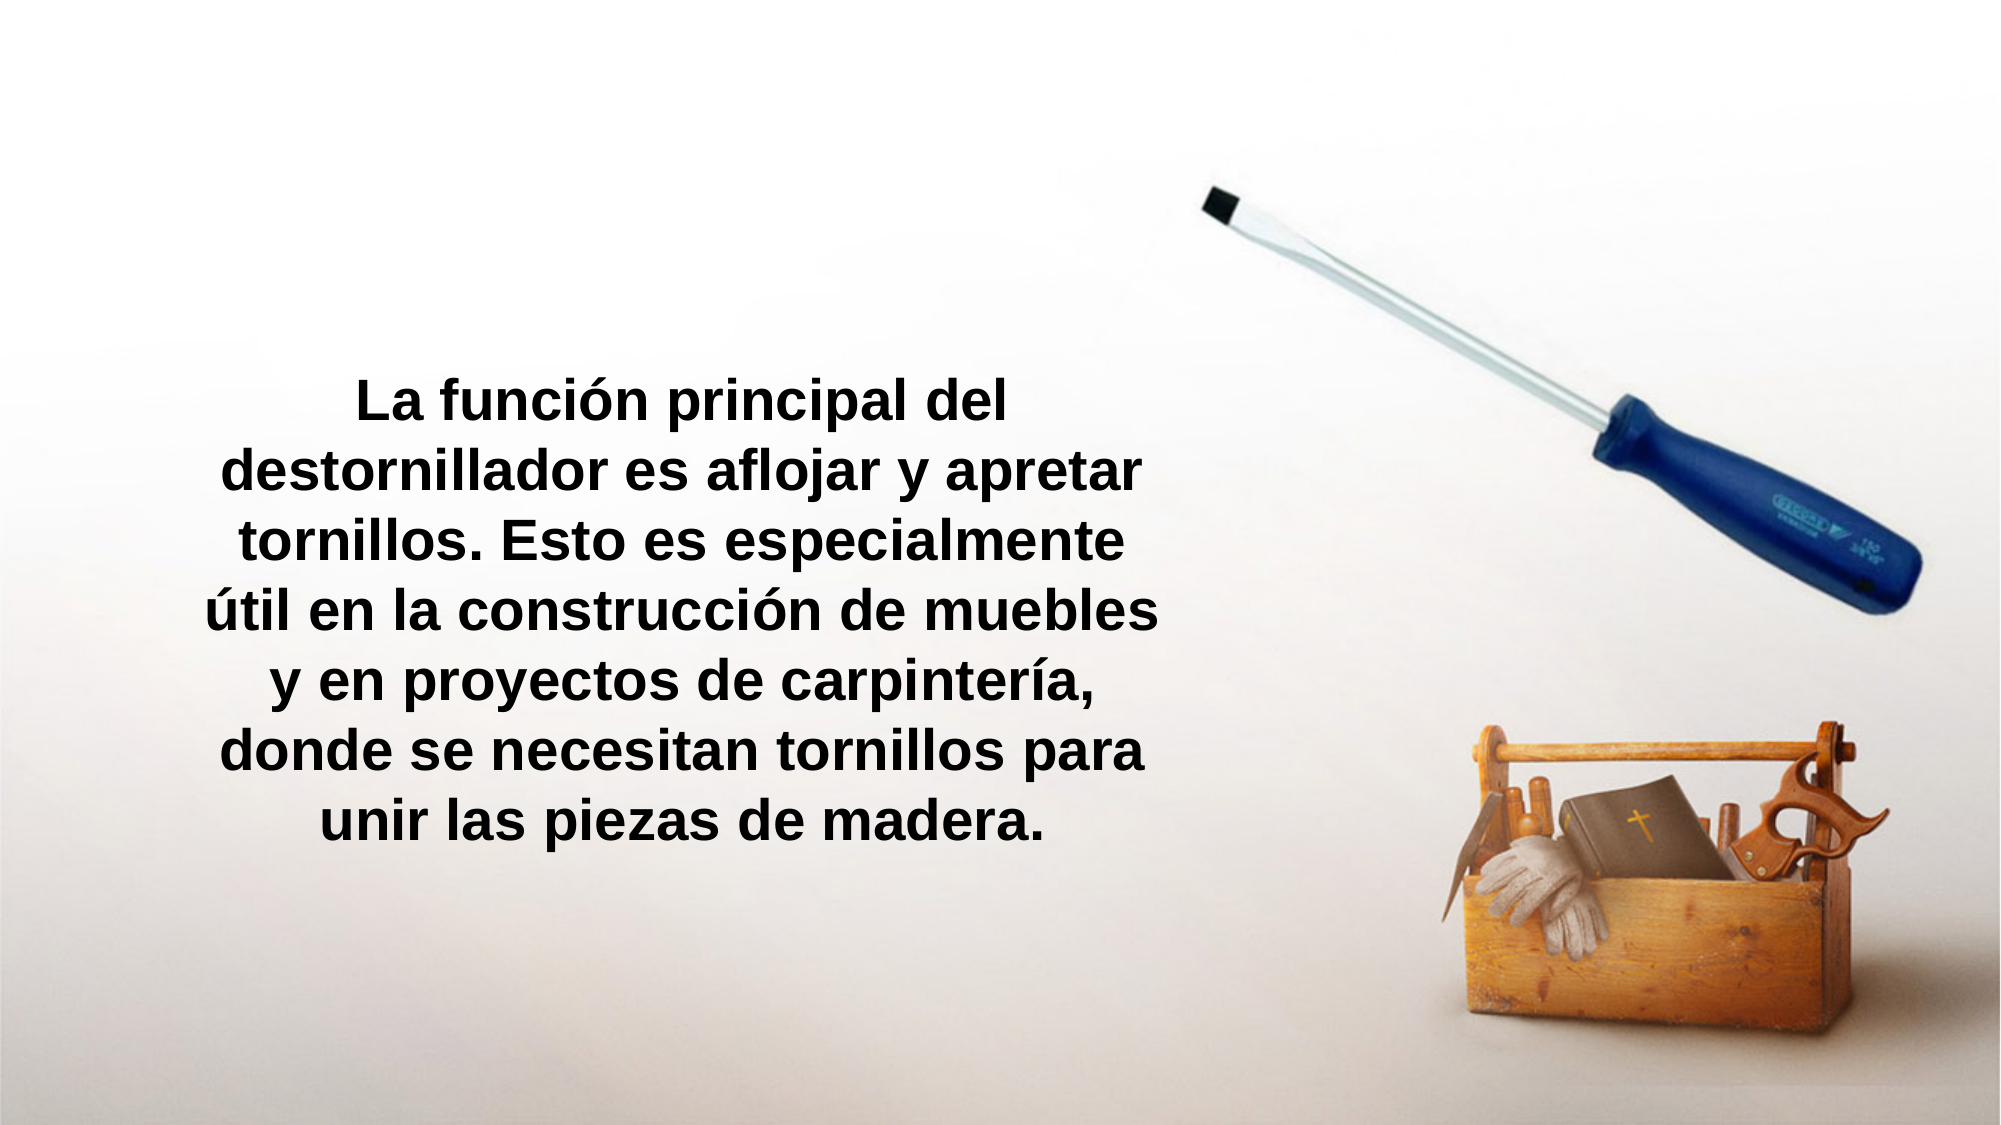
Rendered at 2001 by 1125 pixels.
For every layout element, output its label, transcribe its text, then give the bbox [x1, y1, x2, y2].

picture [0, 0, 2001, 1125]
text_box La función principal del destornillador es aflojar y apretar tornillos. Esto es especialmente útil en la construcción de muebles y en proyectos de carpintería, donde se necesitan tornillos para unir las piezas de madera. [182, 354, 1183, 860]
